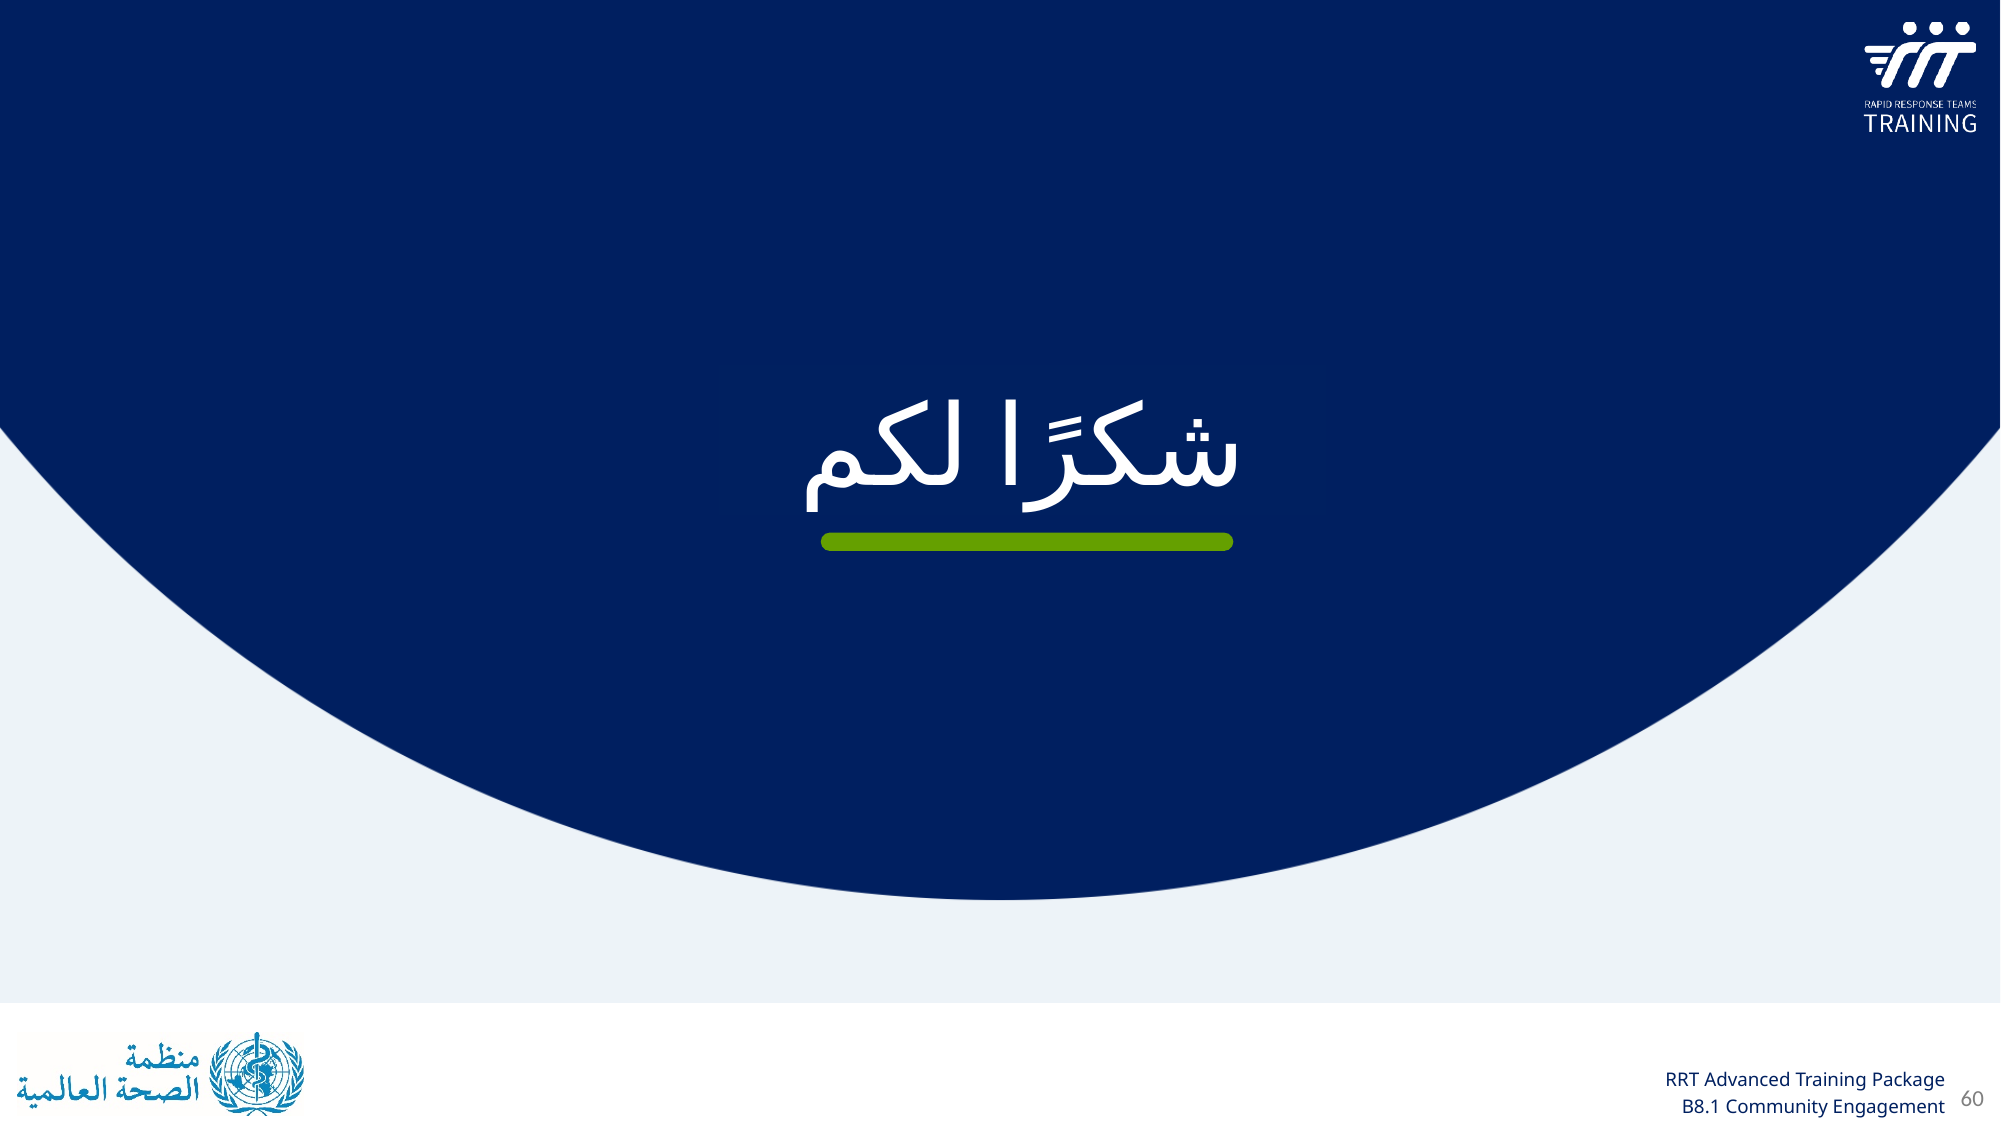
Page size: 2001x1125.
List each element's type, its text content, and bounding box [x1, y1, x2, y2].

picture [0, 0, 2001, 1003]
text_box شكرًا لكم [718, 364, 1327, 515]
picture [17, 1032, 304, 1116]
